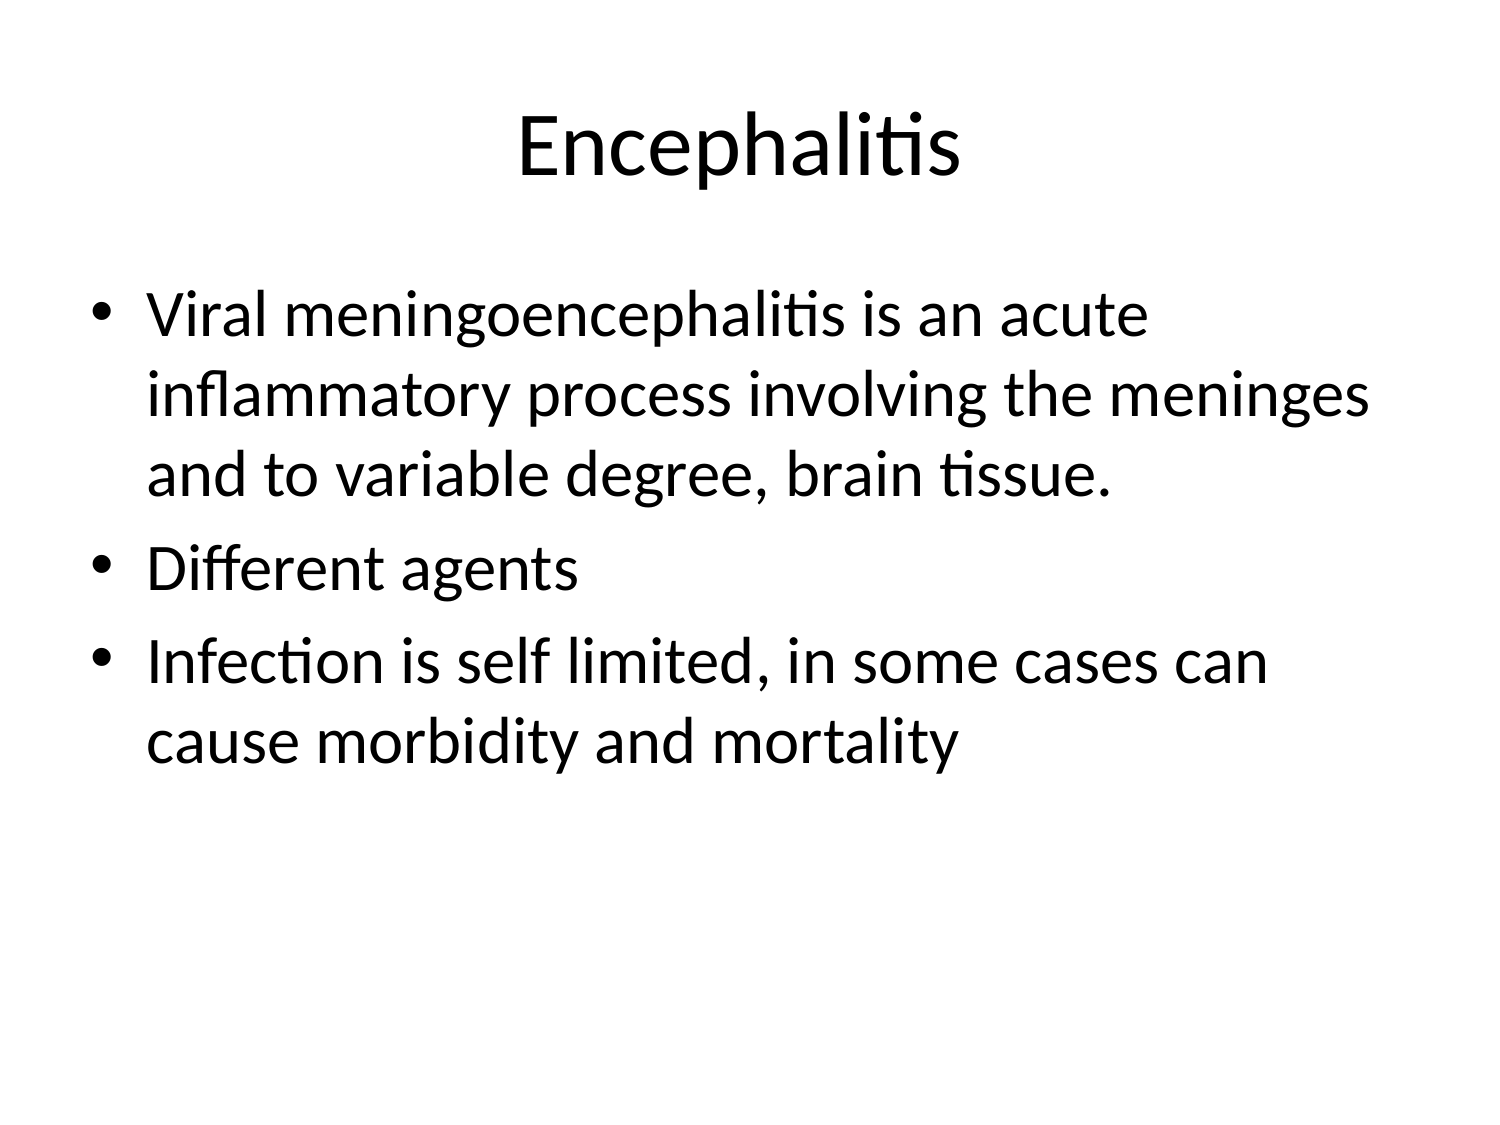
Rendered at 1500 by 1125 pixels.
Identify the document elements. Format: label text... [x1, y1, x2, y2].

title Encephalitis [75, 45, 1425, 233]
list Viral meningoencephalitis is an acute inflammatory process involving the meninges and to variable degree, brain tissue. Different agents Infection is self limited, in some cases can cause morbidity and mortality [75, 262, 1425, 1005]
